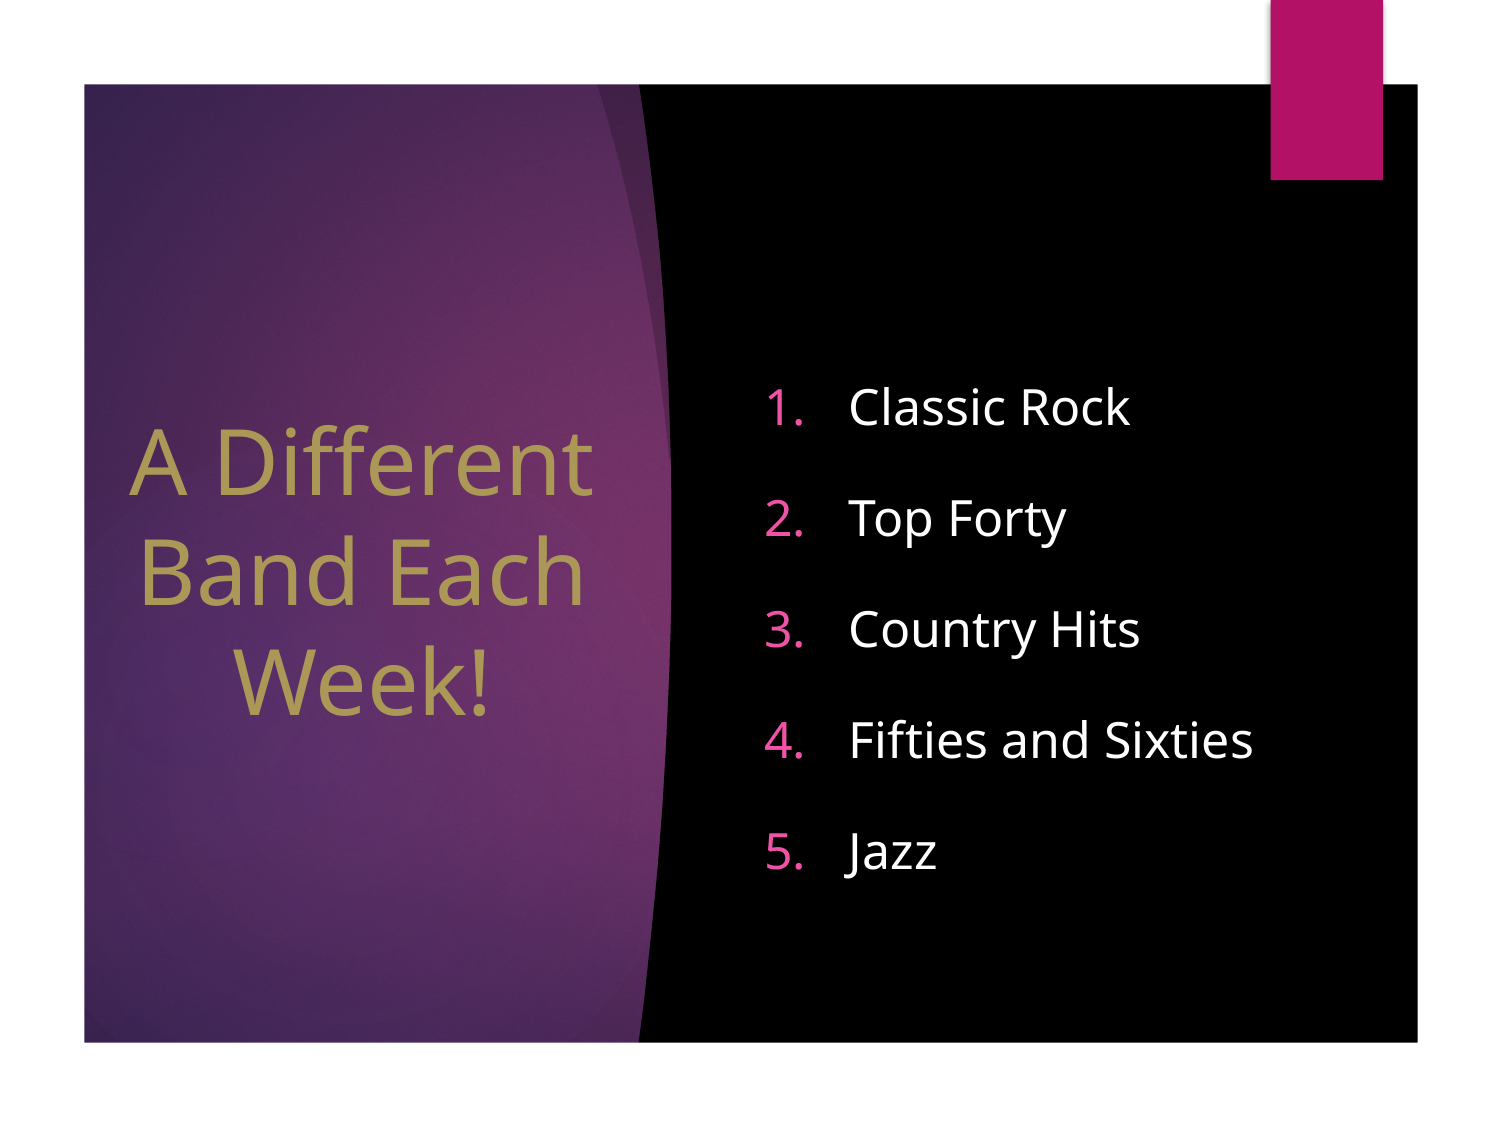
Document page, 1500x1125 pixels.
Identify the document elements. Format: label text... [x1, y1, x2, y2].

list Classic Rock Top Forty Country Hits Fifties and Sixties Jazz [749, 237, 1346, 988]
title A Different Band Each Week! [87, 237, 638, 900]
